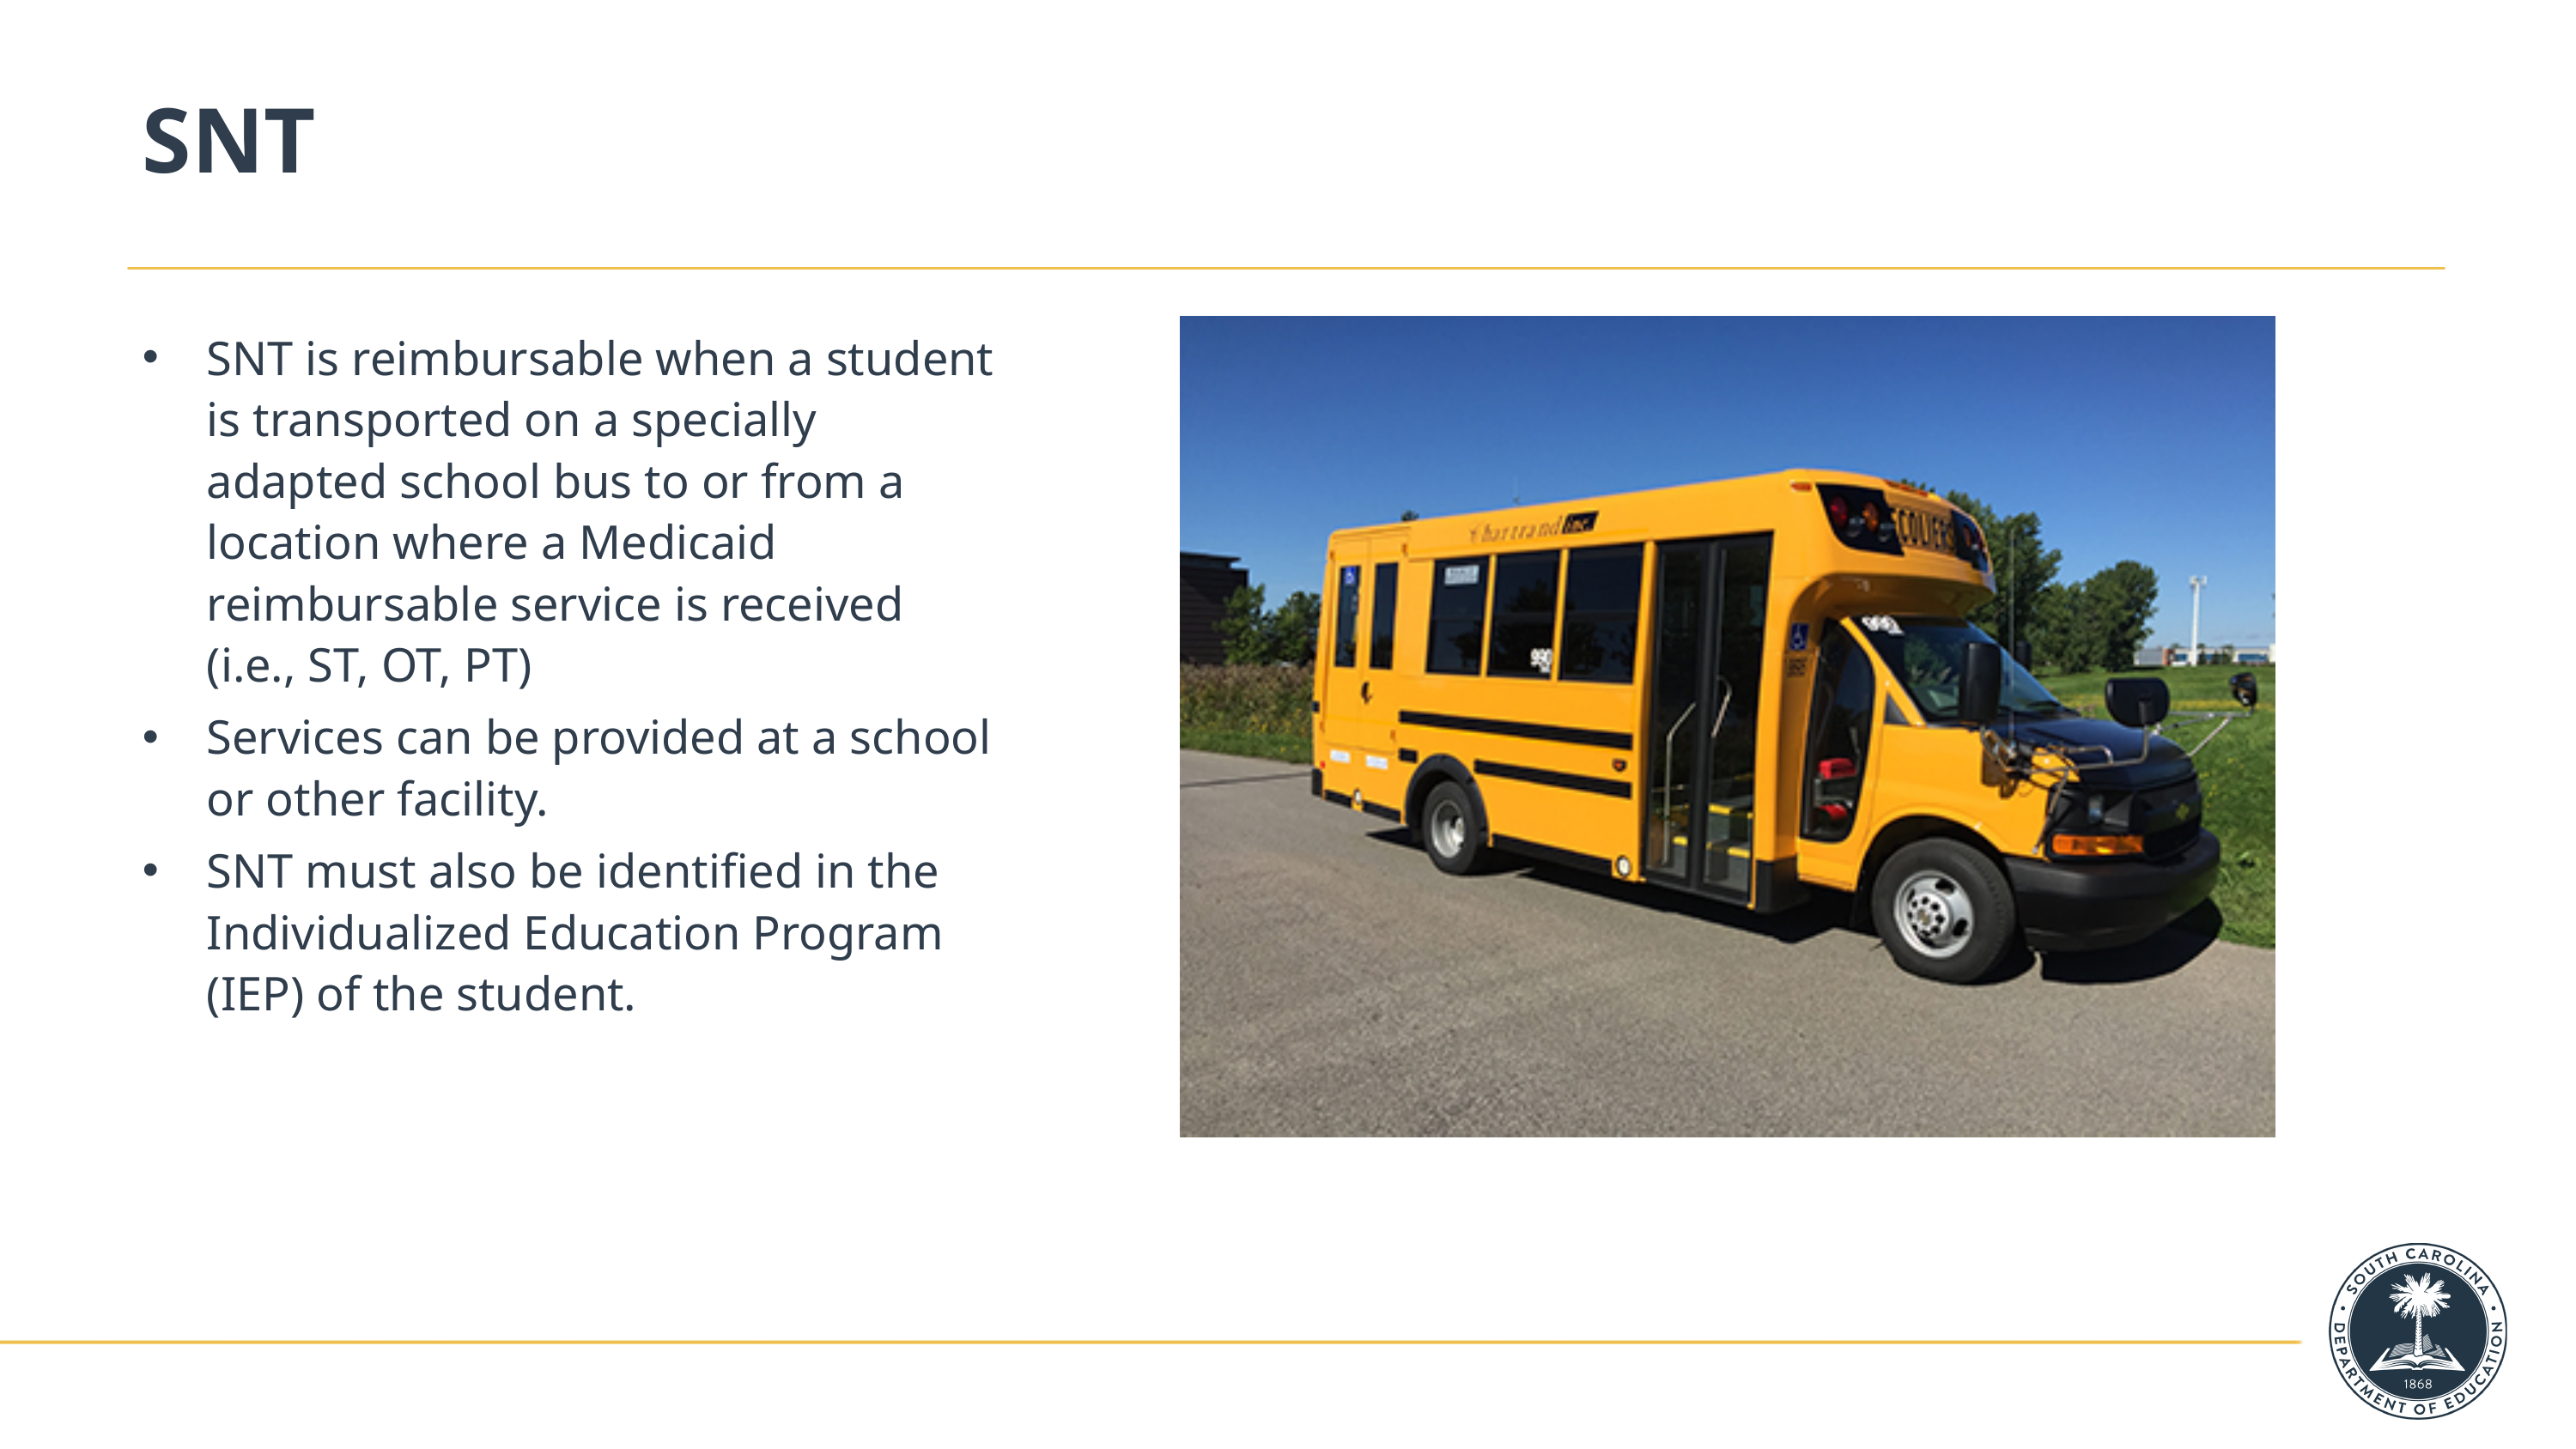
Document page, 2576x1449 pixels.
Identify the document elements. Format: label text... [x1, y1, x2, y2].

picture [1180, 316, 2276, 1138]
picture [2329, 1243, 2507, 1420]
title SNT [129, 76, 2440, 232]
list SNT is reimbursable when a student is transported on a specially adapted school bus to or from a location where a Medicaid reimbursable service is received (i.e., ST, OT, PT) Services can be provided at a school or other facility. SNT must also be identified in the Individualized Education Program (IEP) of the student. [129, 316, 1009, 1213]
